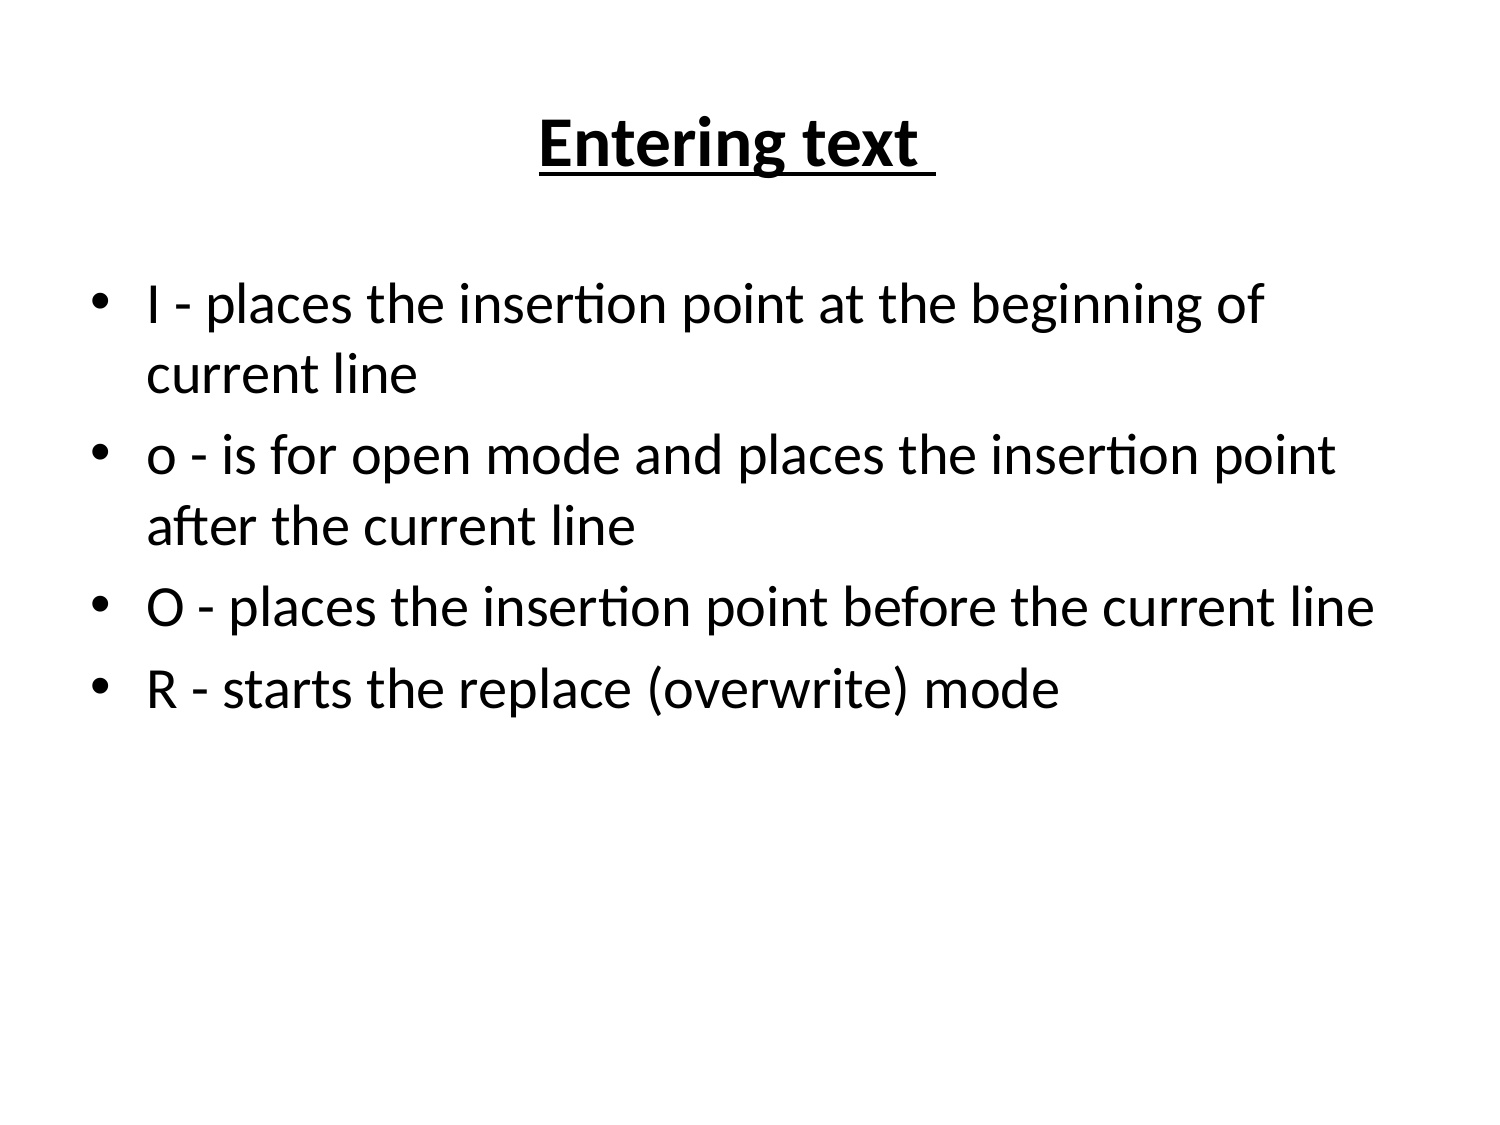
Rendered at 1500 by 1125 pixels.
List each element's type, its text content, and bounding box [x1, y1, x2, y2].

list I - places the insertion point at the beginning of current line o - is for open mode and places the insertion point after the current line O - places the insertion point before the current line R - starts the replace (overwrite) mode [75, 257, 1425, 1000]
title Entering text [62, 87, 1413, 275]
